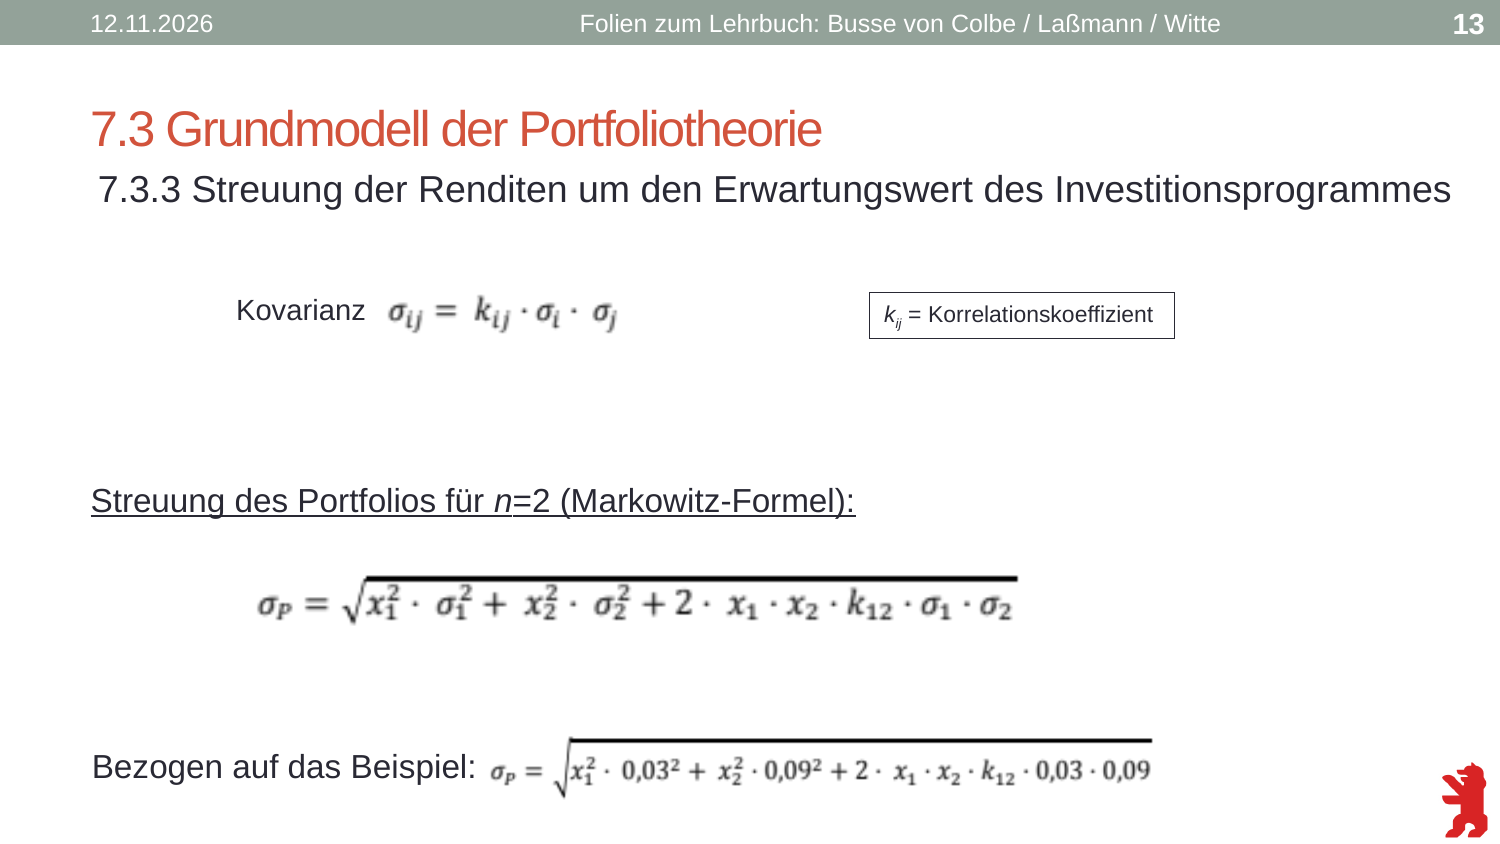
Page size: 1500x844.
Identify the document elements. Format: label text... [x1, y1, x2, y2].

picture [360, 241, 650, 386]
picture [459, 715, 1179, 832]
picture [1434, 760, 1500, 844]
text_box kij = Korrelationskoeffizient [869, 292, 1175, 339]
text_box Bezogen auf das Beispiel: [77, 738, 456, 793]
footer Folien zum Lehrbuch: Busse von Colbe / Laßmann / Witte [562, 2, 1238, 43]
text_box Kovarianz [221, 283, 357, 334]
slide_number 13 [1325, 2, 1500, 43]
picture [220, 528, 1057, 691]
text_box Streuung des Portfolios für n=2 (Markowitz-Formel): [75, 472, 871, 527]
text_box 7.3.3 Streuung der Renditen um den Erwartungswert des Investitionsprogrammes [83, 157, 1468, 217]
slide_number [75, 2, 550, 43]
title 7.3 Grundmodell der Portfoliotheorie [75, 65, 1425, 188]
